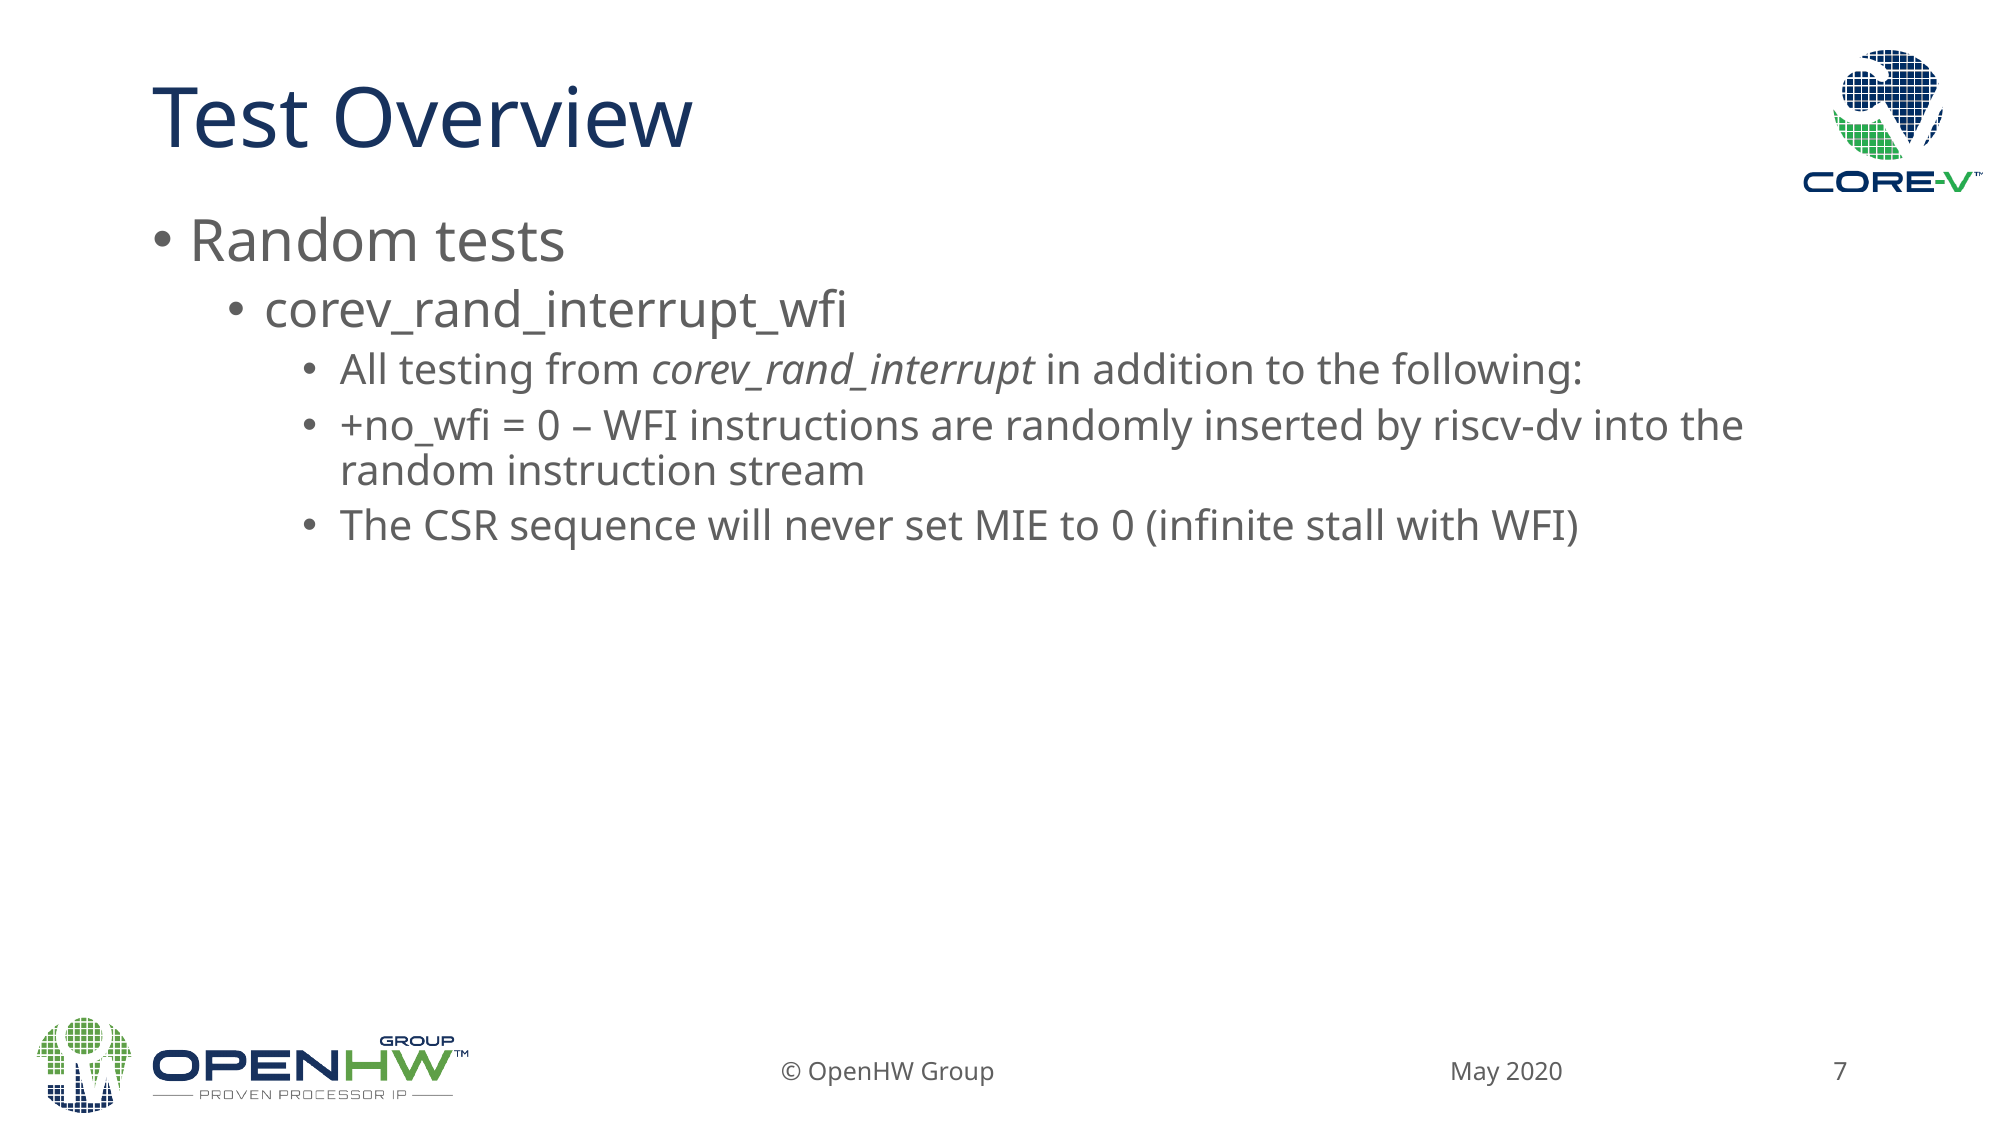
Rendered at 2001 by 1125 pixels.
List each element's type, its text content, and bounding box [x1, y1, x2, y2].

title Test Overview [137, 59, 1804, 181]
list Random tests corev_rand_interrupt_wfi All testing from corev_rand_interrupt in addition to the following: +no_wfi = 0 – WFI instructions are randomly inserted by riscv-dv into the random instruction stream The CSR sequence will never set MIE to 0 (infinite stall with WFI) [137, 203, 1863, 1014]
picture [32, 1013, 473, 1117]
footer © OpenHW Group [550, 1042, 1226, 1103]
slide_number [1335, 1040, 1678, 1101]
slide_number 7 [1782, 1042, 1863, 1103]
